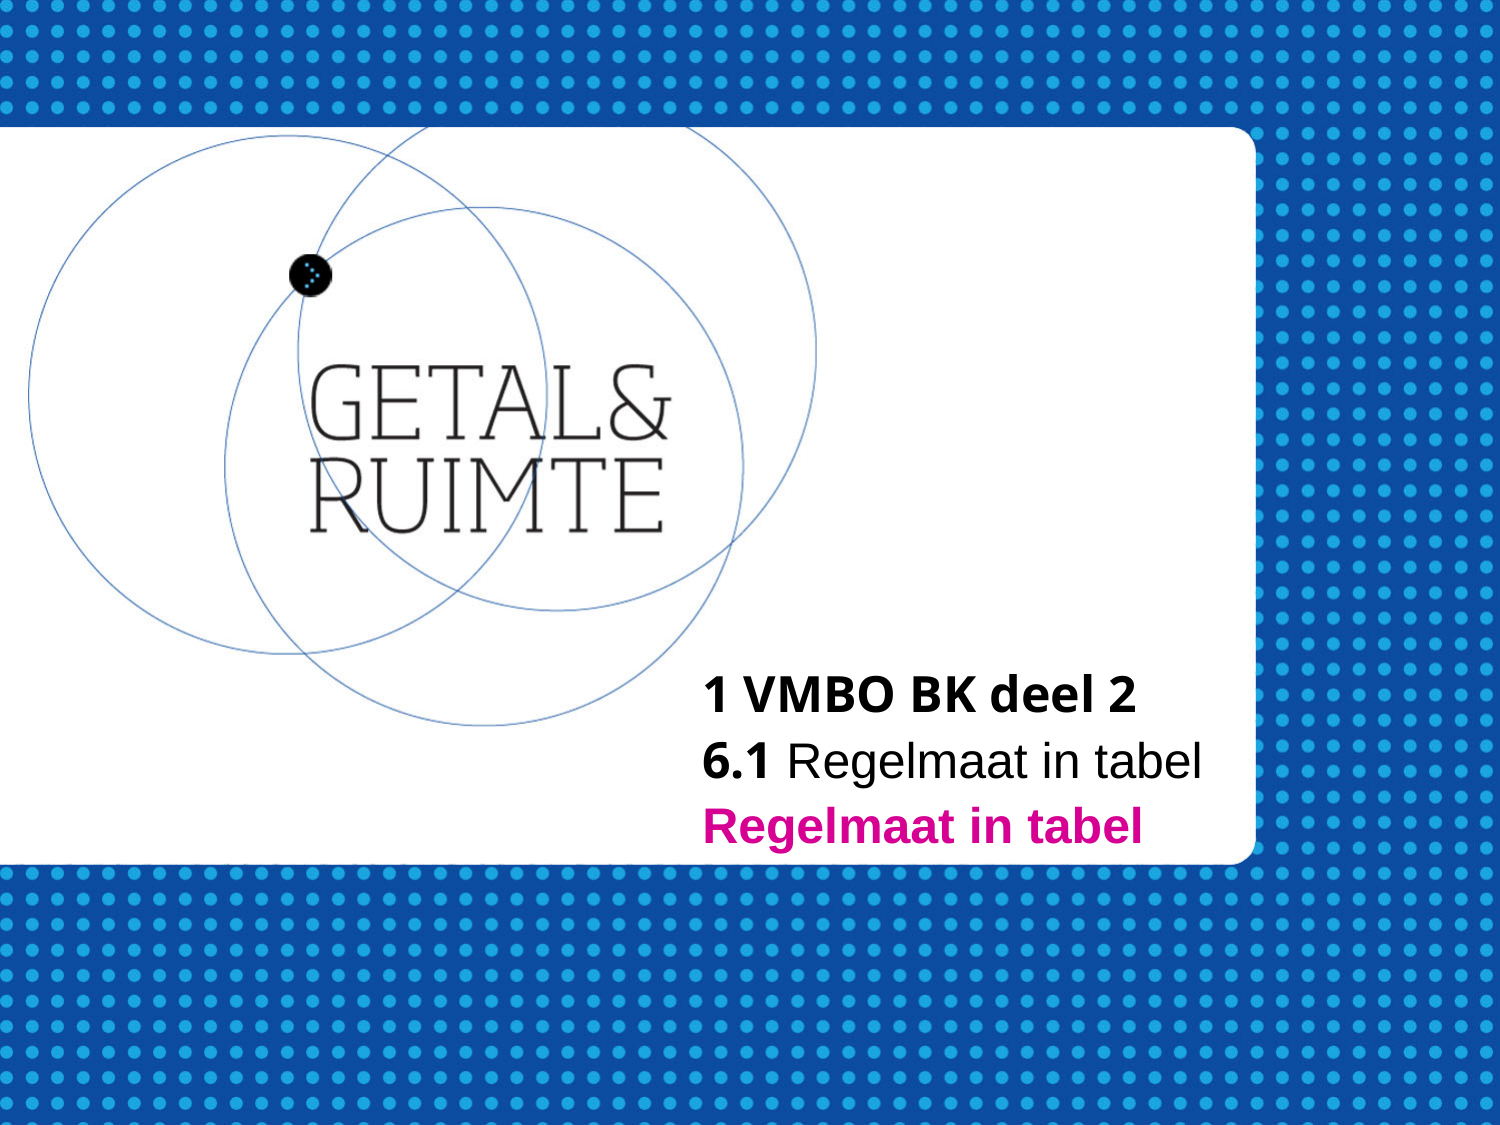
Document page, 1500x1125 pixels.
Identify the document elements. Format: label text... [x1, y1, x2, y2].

picture [0, 0, 1500, 1125]
text_box 1 VMBO BK deel 2 6.1 Regelmaat in tabel Regelmaat in tabel [687, 648, 1267, 870]
